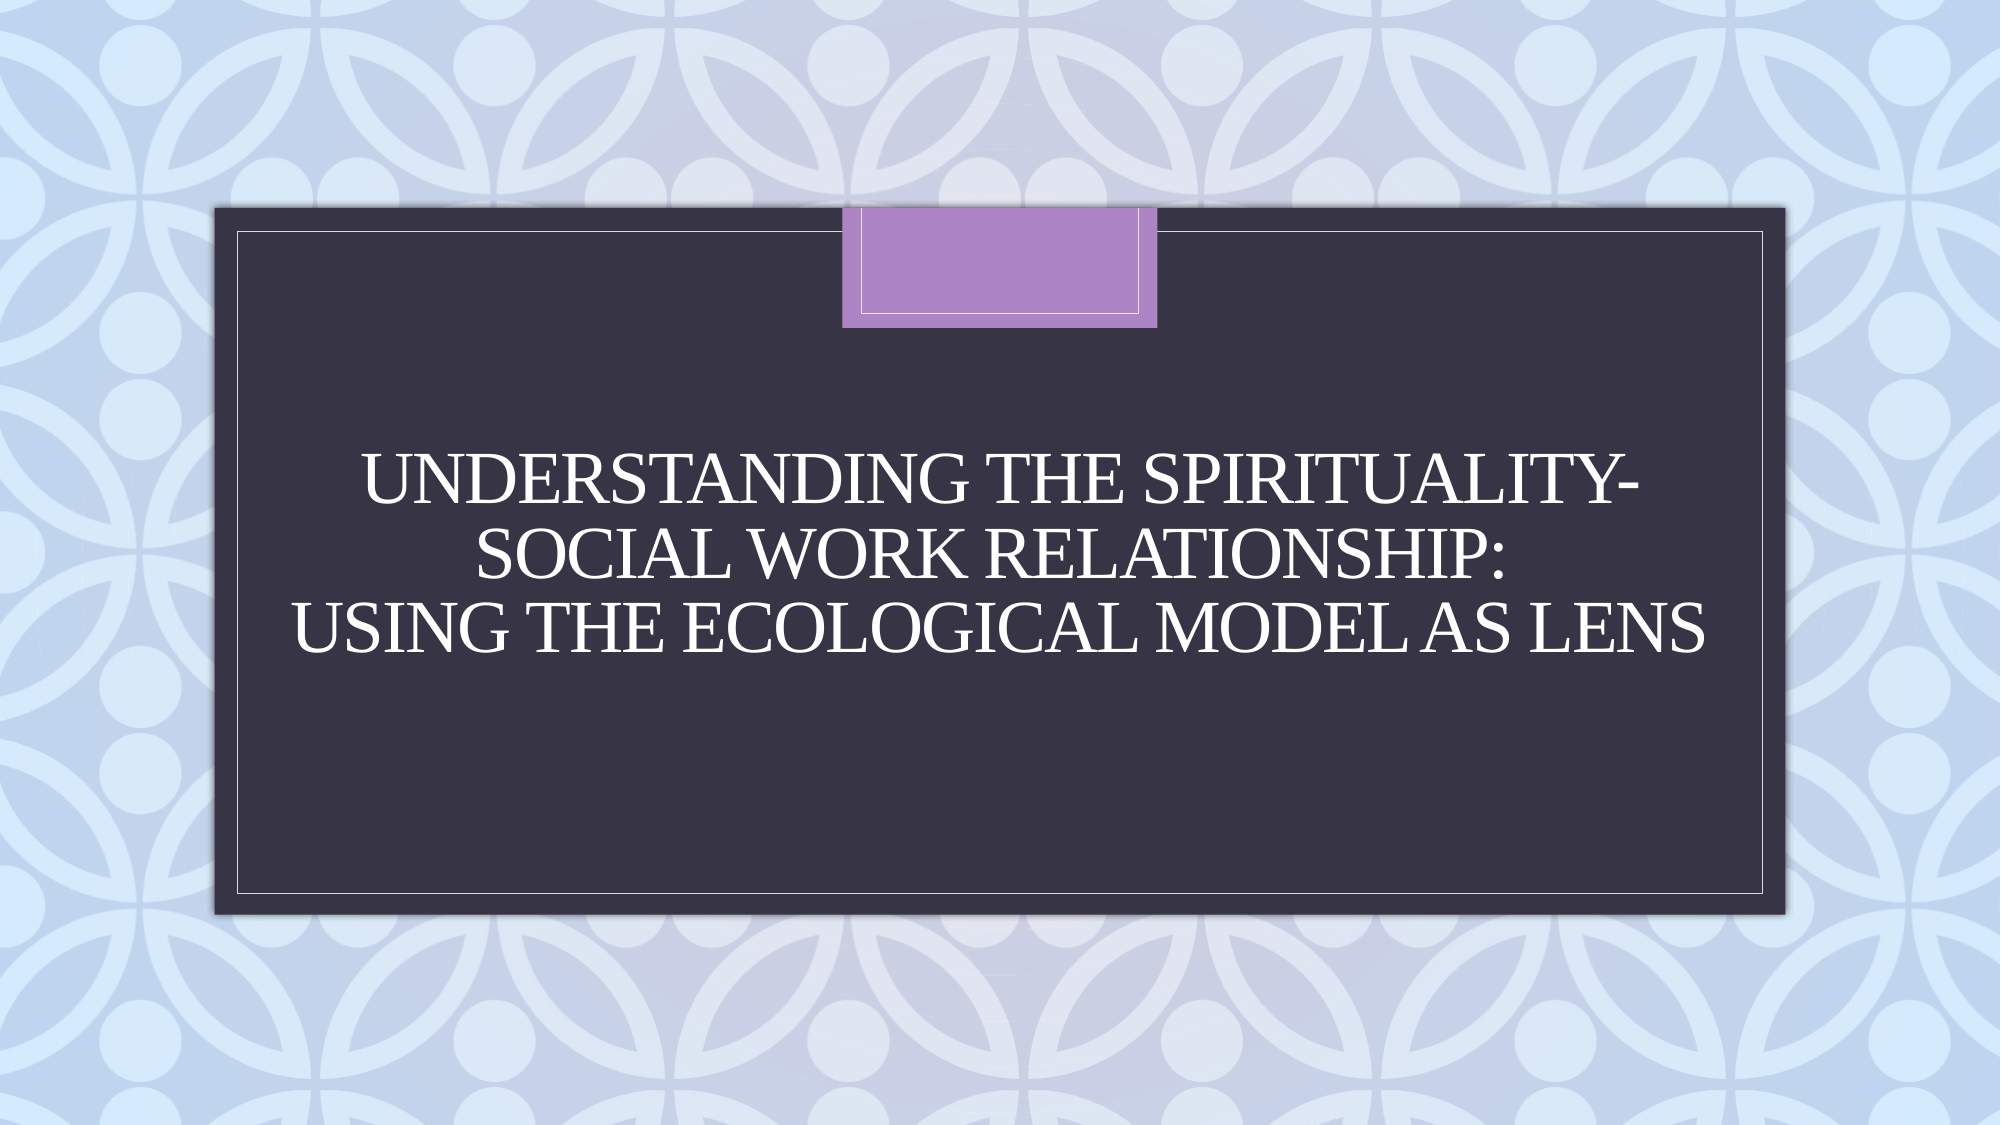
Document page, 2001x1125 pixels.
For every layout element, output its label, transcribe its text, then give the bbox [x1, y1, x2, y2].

title Understanding the spirituality-social work relationship: using the ecological model as lens [256, 343, 1745, 769]
